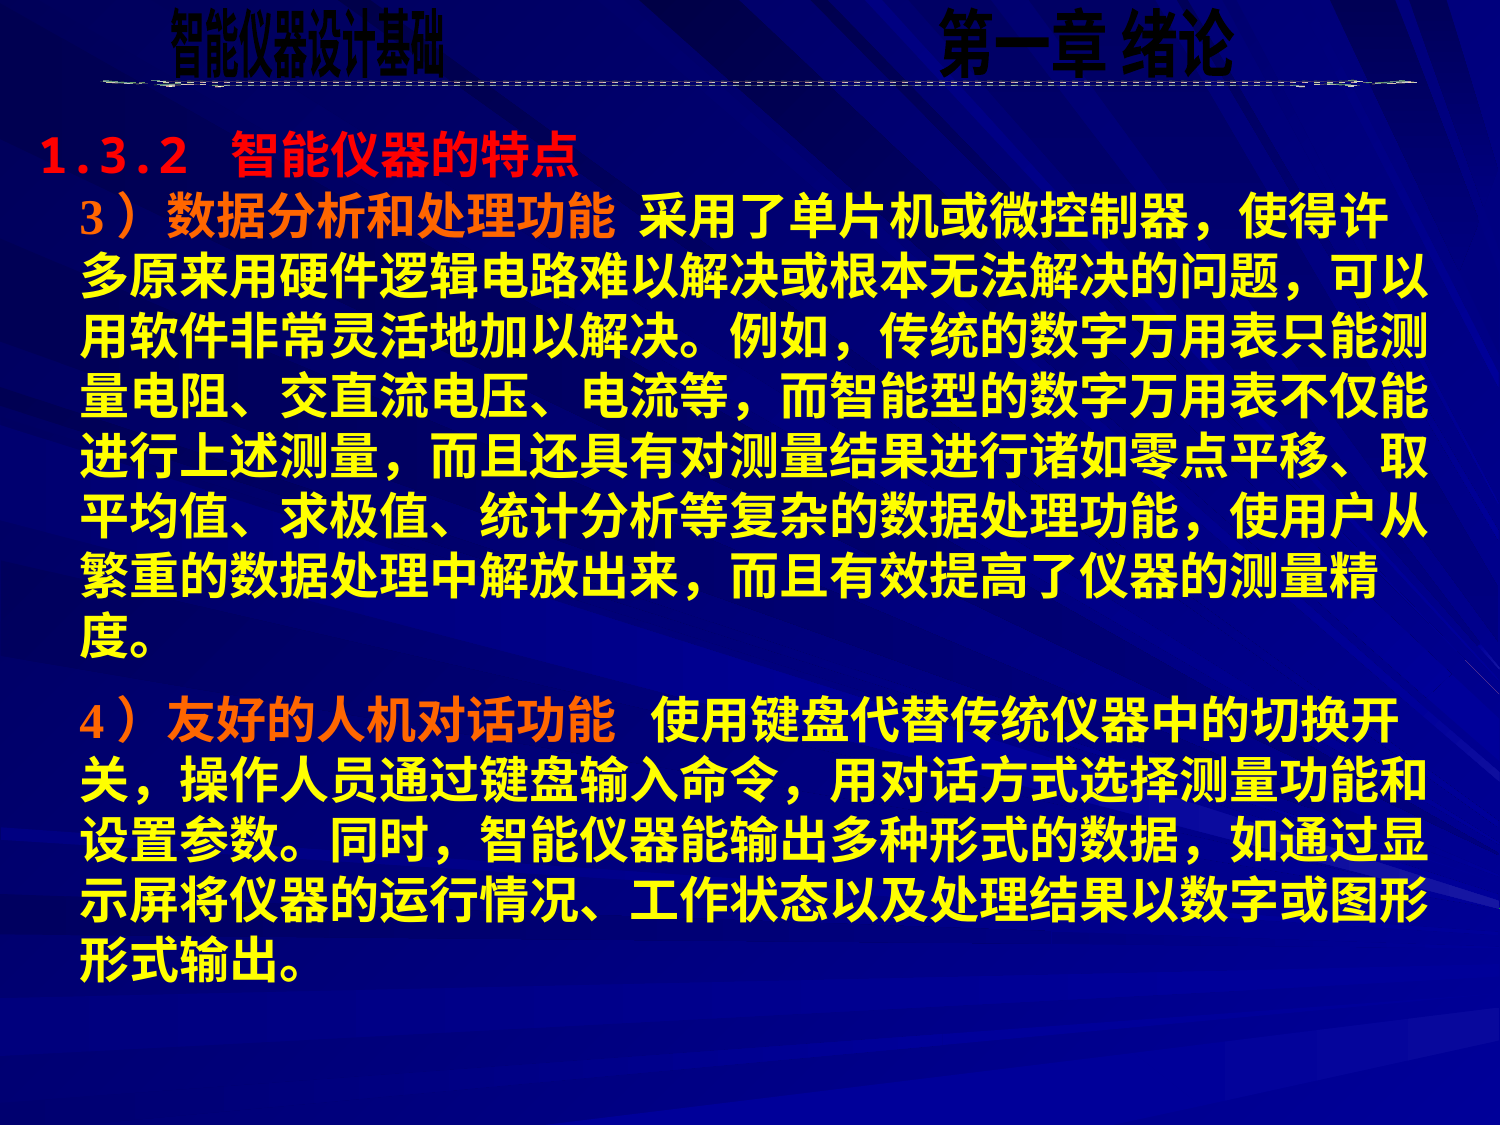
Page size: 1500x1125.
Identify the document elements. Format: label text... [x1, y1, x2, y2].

picture [88, 78, 1424, 91]
text_box 1.3.2 智能仪器的特点 [23, 116, 607, 191]
text_box 3）数据分析和处理功能 采用了单片机或微控制器，使得许多原来用硬件逻辑电路难以解决或根本无法解决的问题，可以用软件非常灵活地加以解决。例如，传统的数字万用表只能测量电阻、交直流电压、电流等，而智能型的数字万用表不仅能进行上述测量，而且还具有对测量结果进行诸如零点平移、取平均值、求极值、统计分析等复杂的数据处理功能，使用户从繁重的数据处理中解放出来，而且有效提高了仪器的测量精度。 [64, 177, 1447, 672]
text_box 4）友好的人机对话功能 使用键盘代替传统仪器中的切换开关，操作人员通过键盘输入命令，用对话方式选择测量功能和设置参数。同时，智能仪器能输出多种形式的数据，如通过显示屏将仪器的运行情况、工作状态以及处理结果以数字或图形形式输出。 [64, 680, 1471, 996]
